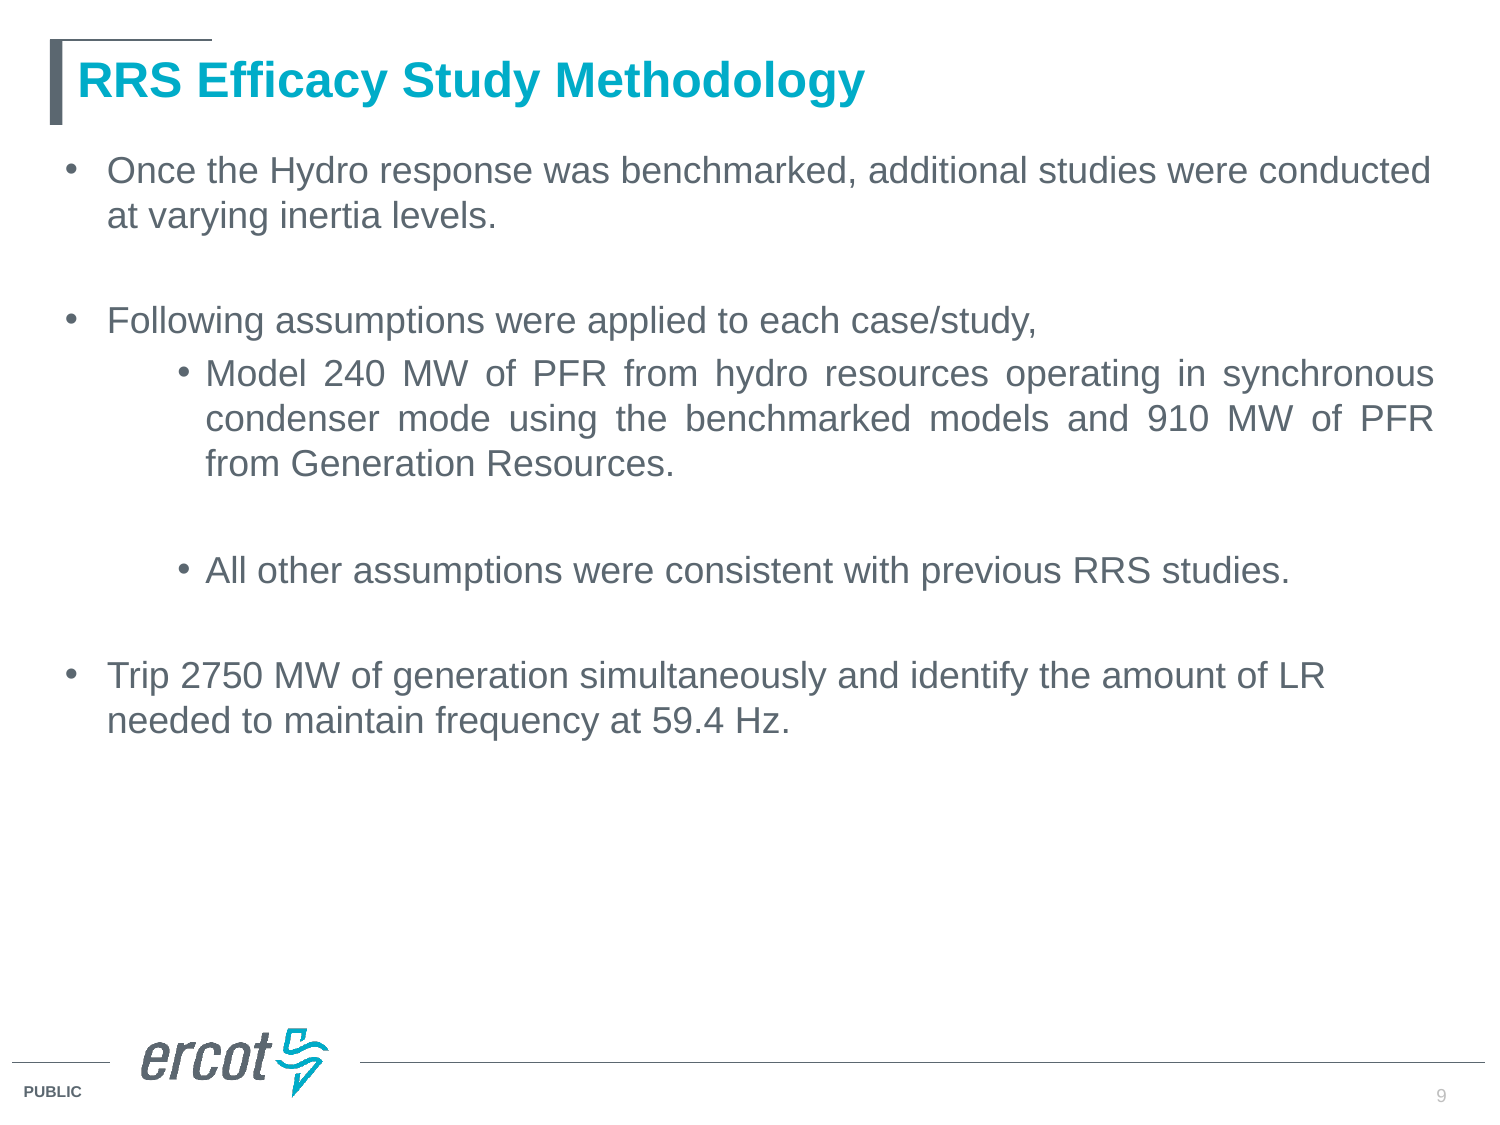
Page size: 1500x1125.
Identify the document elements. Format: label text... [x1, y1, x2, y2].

picture [137, 1024, 332, 1100]
title RRS Efficacy Study Methodology [62, 39, 1450, 125]
list Once the Hydro response was benchmarked, additional studies were conducted at varying inertia levels. Following assumptions were applied to each case/study, Model 240 MW of PFR from hydro resources operating in synchronous condenser mode using the benchmarked models and 910 MW of PFR from Generation Resources. All other assumptions were consistent with previous RRS studies. Trip 2750 MW of generation simultaneously and identify the amount of LR needed to maintain frequency at 59.4 Hz. [50, 138, 1450, 970]
